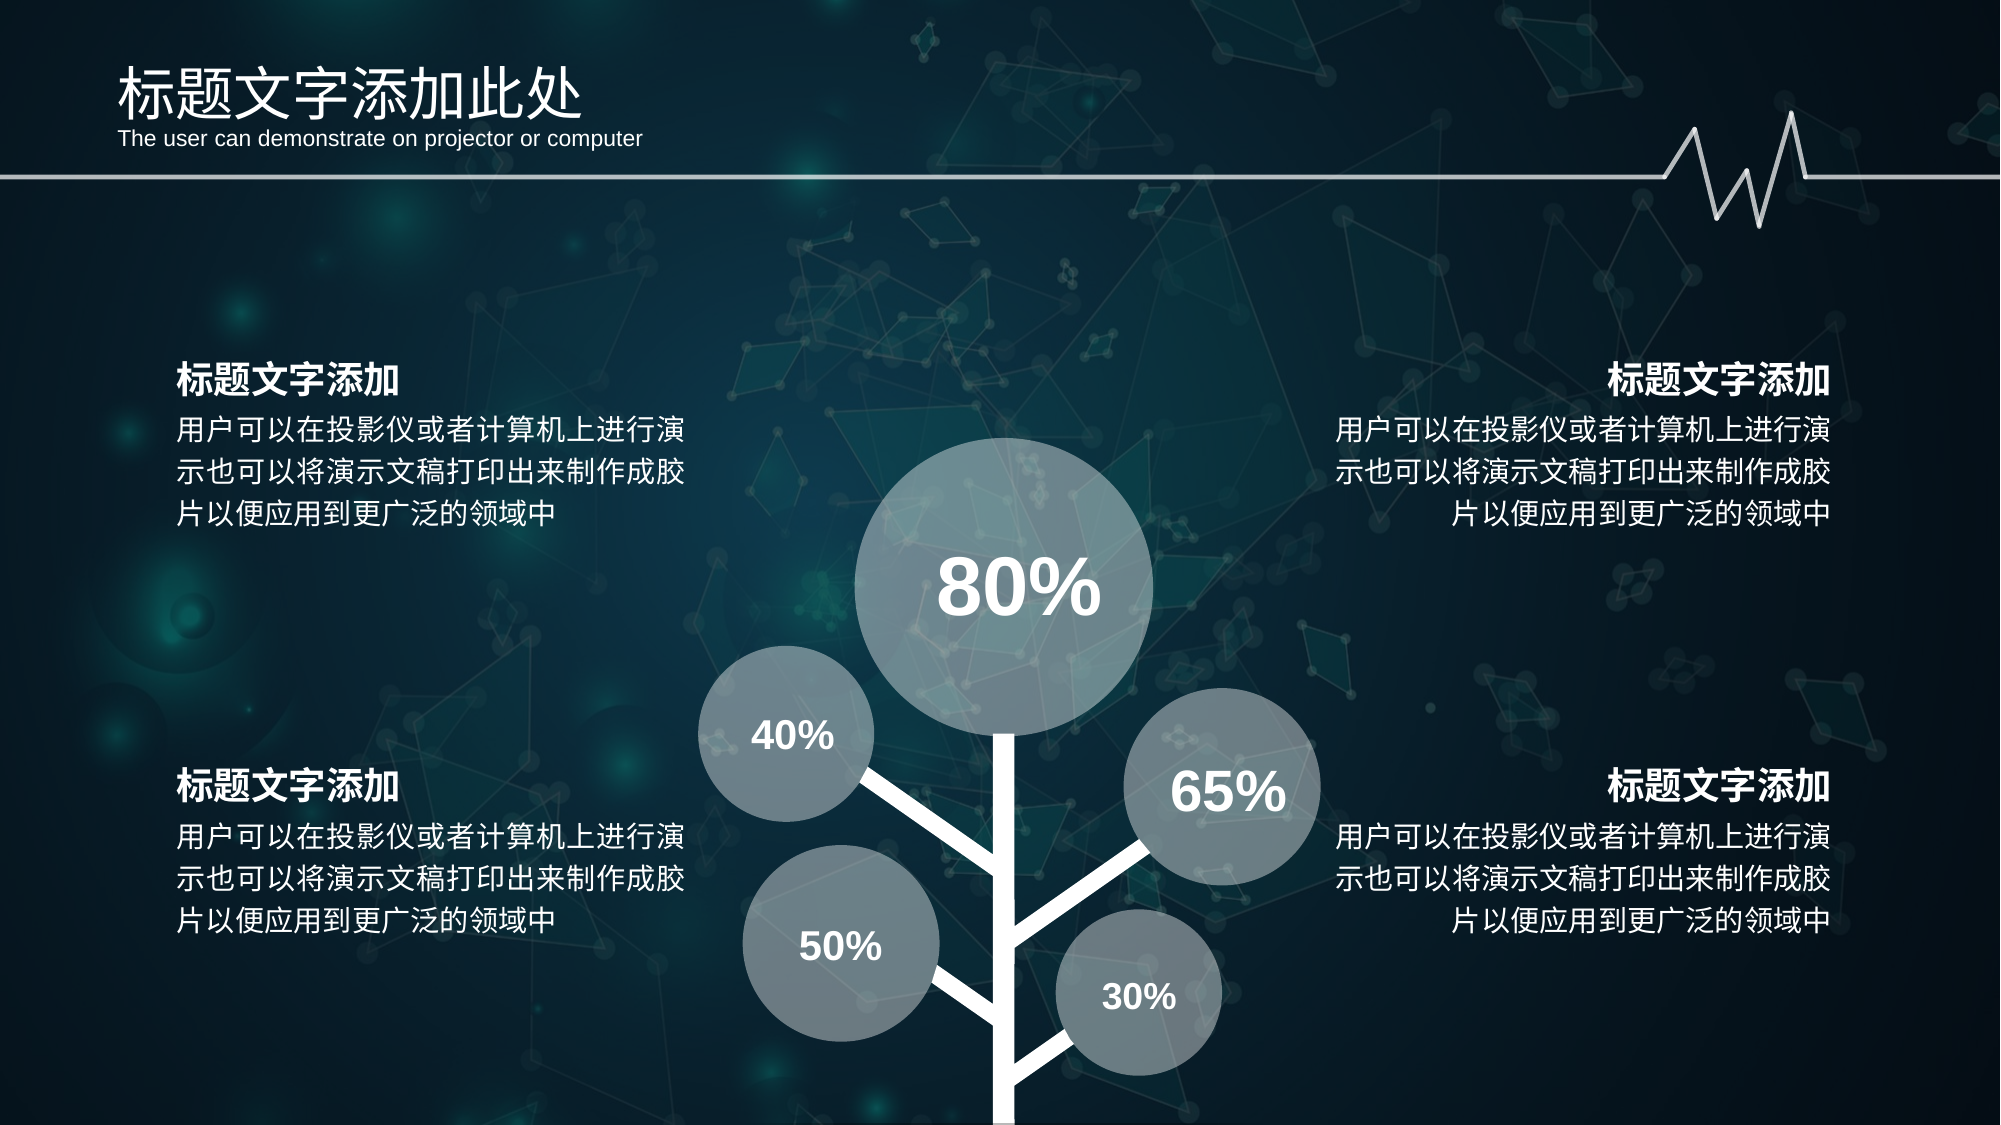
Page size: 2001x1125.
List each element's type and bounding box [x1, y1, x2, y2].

text_box [1308, 745, 1847, 946]
text_box [102, 49, 755, 158]
text_box [161, 745, 701, 946]
picture [0, 227, 2000, 1125]
text_box [161, 339, 701, 540]
text_box [0, 112, 2000, 227]
text_box [1308, 339, 1847, 540]
picture [0, 0, 2000, 112]
text_box [698, 437, 1321, 1125]
